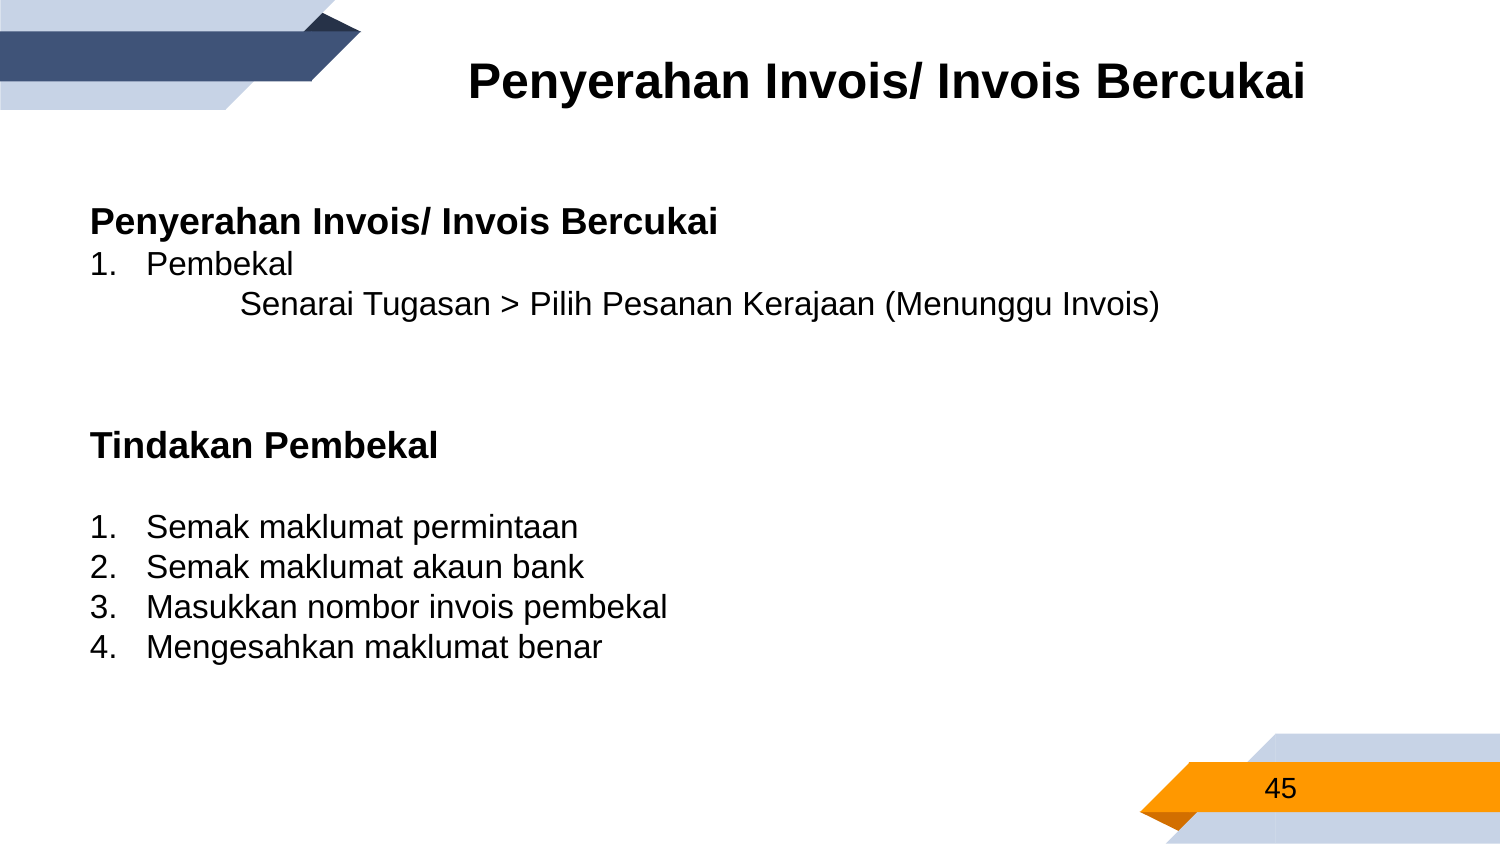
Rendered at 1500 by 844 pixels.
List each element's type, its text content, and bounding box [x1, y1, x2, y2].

text_box Tindakan Pembekal Semak maklumat permintaan Semak maklumat akaun bank Masukkan nombor invois pembekal Mengesahkan maklumat benar [75, 413, 1450, 753]
text_box Penyerahan Invois/ Invois Bercukai [323, 45, 1452, 111]
text_box Penyerahan Invois/ Invois Bercukai Pembekal Senarai Tugasan > Pilih Pesanan Kerajaan (Menunggu Invois) [75, 190, 1450, 370]
slide_number 45 [1249, 760, 1494, 813]
